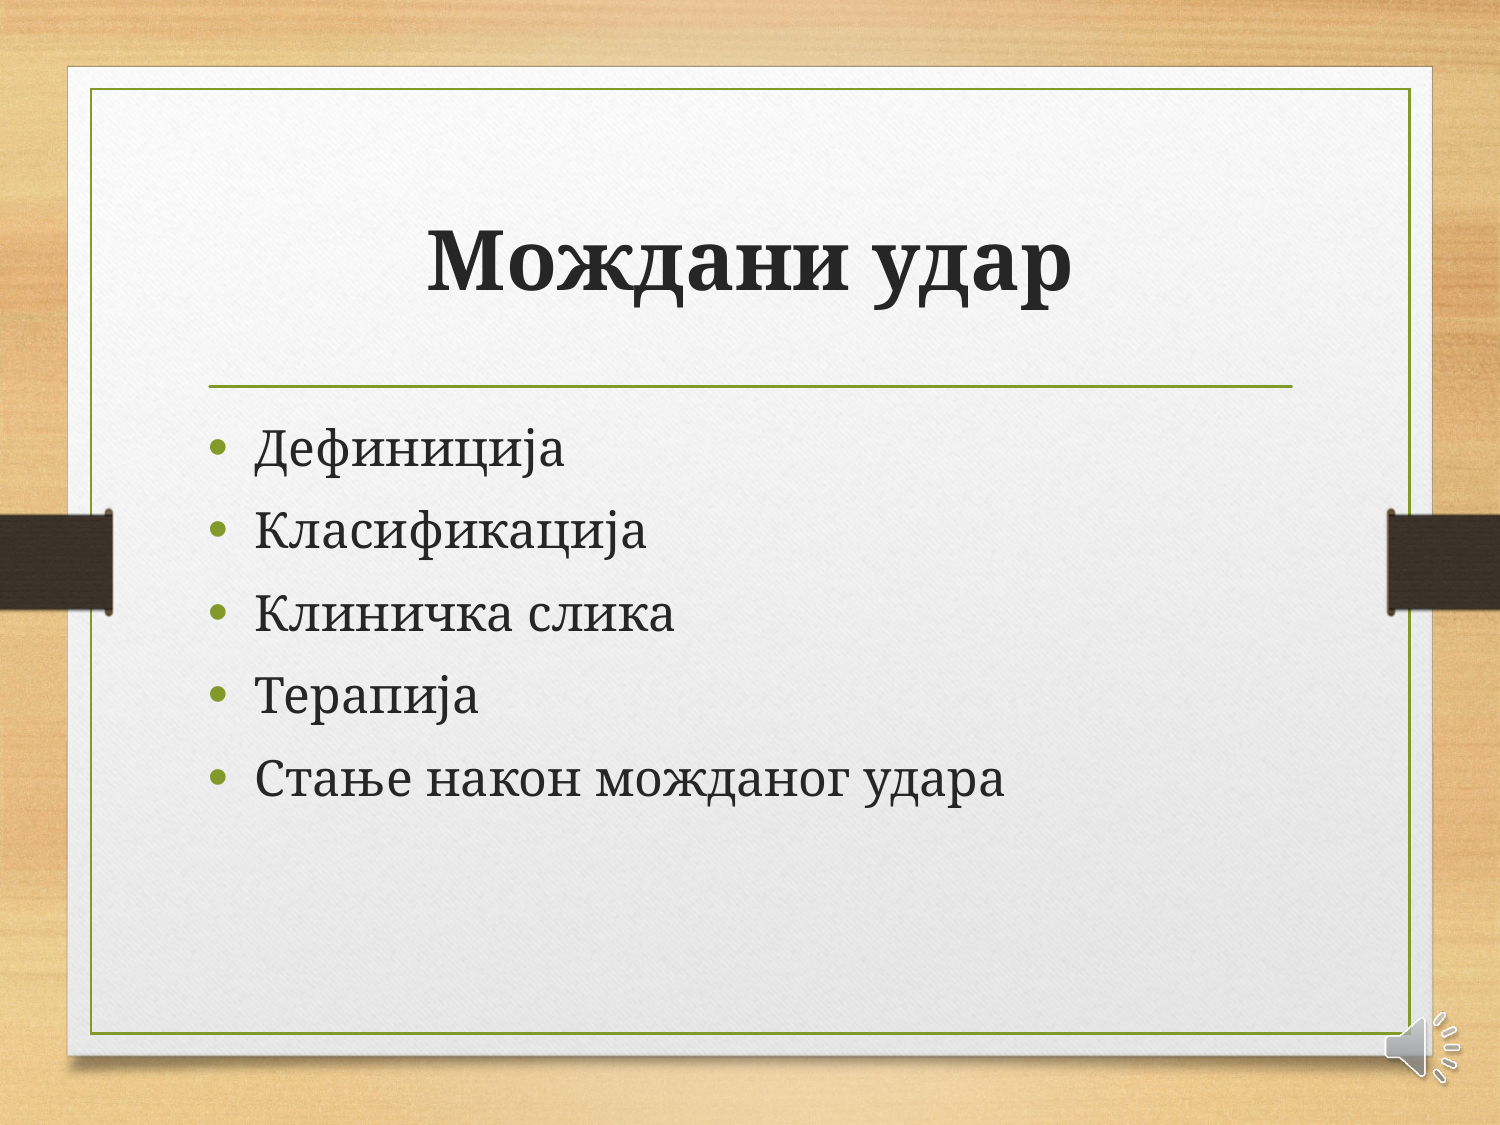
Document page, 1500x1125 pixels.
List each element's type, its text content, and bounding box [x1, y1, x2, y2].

picture [0, 0, 1500, 1125]
title Мождани удар [192, 150, 1309, 364]
list Дефиниција Класификација Клиничка слика Терапија Стање након можданог удара [192, 408, 1309, 974]
